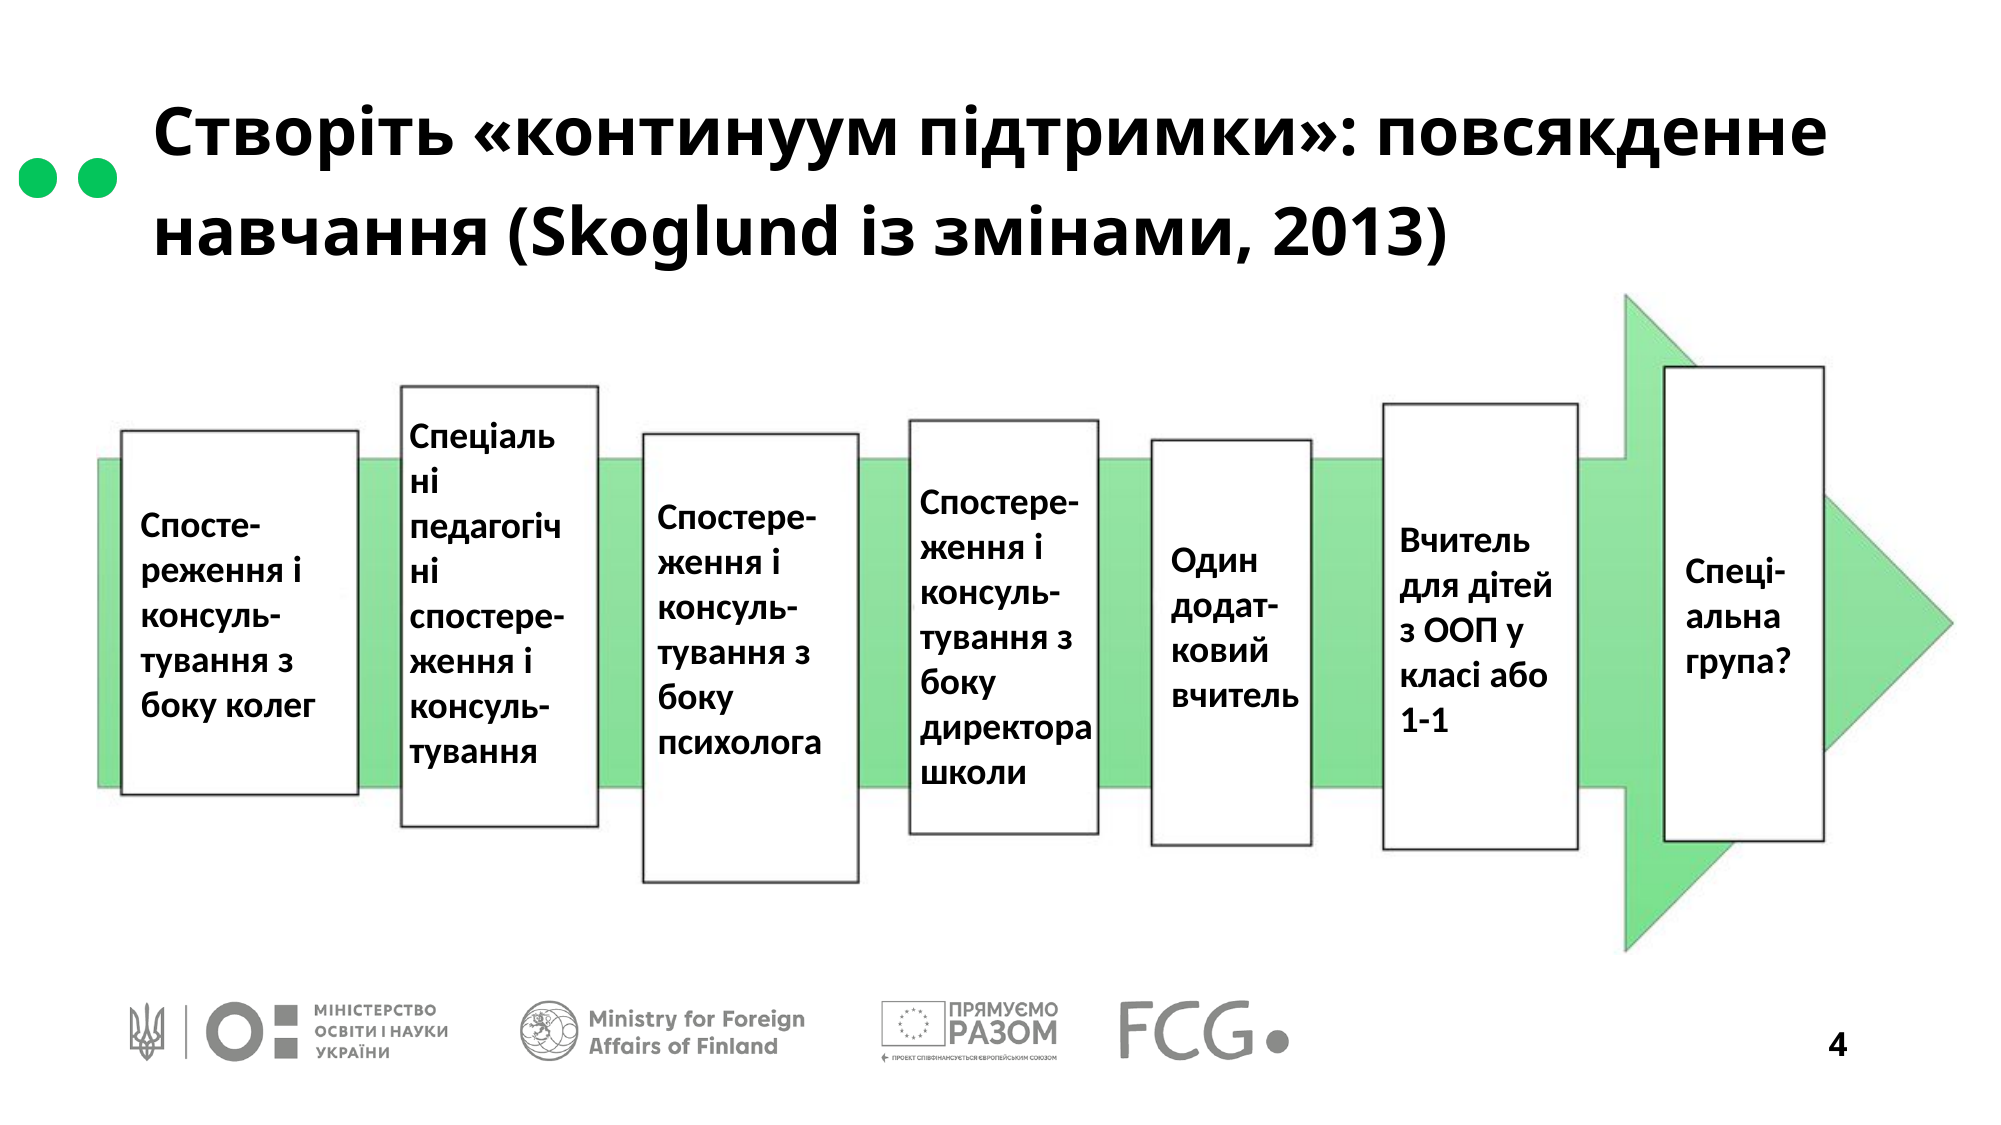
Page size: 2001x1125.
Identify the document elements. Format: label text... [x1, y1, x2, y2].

title Створіть «континуум підтримки»: повсякденне навчання (Skoglund із змінами, 2013) [137, 59, 1863, 278]
slide_number 4 [1736, 1015, 1863, 1076]
picture [18, 158, 117, 198]
picture [42, 292, 1957, 1125]
